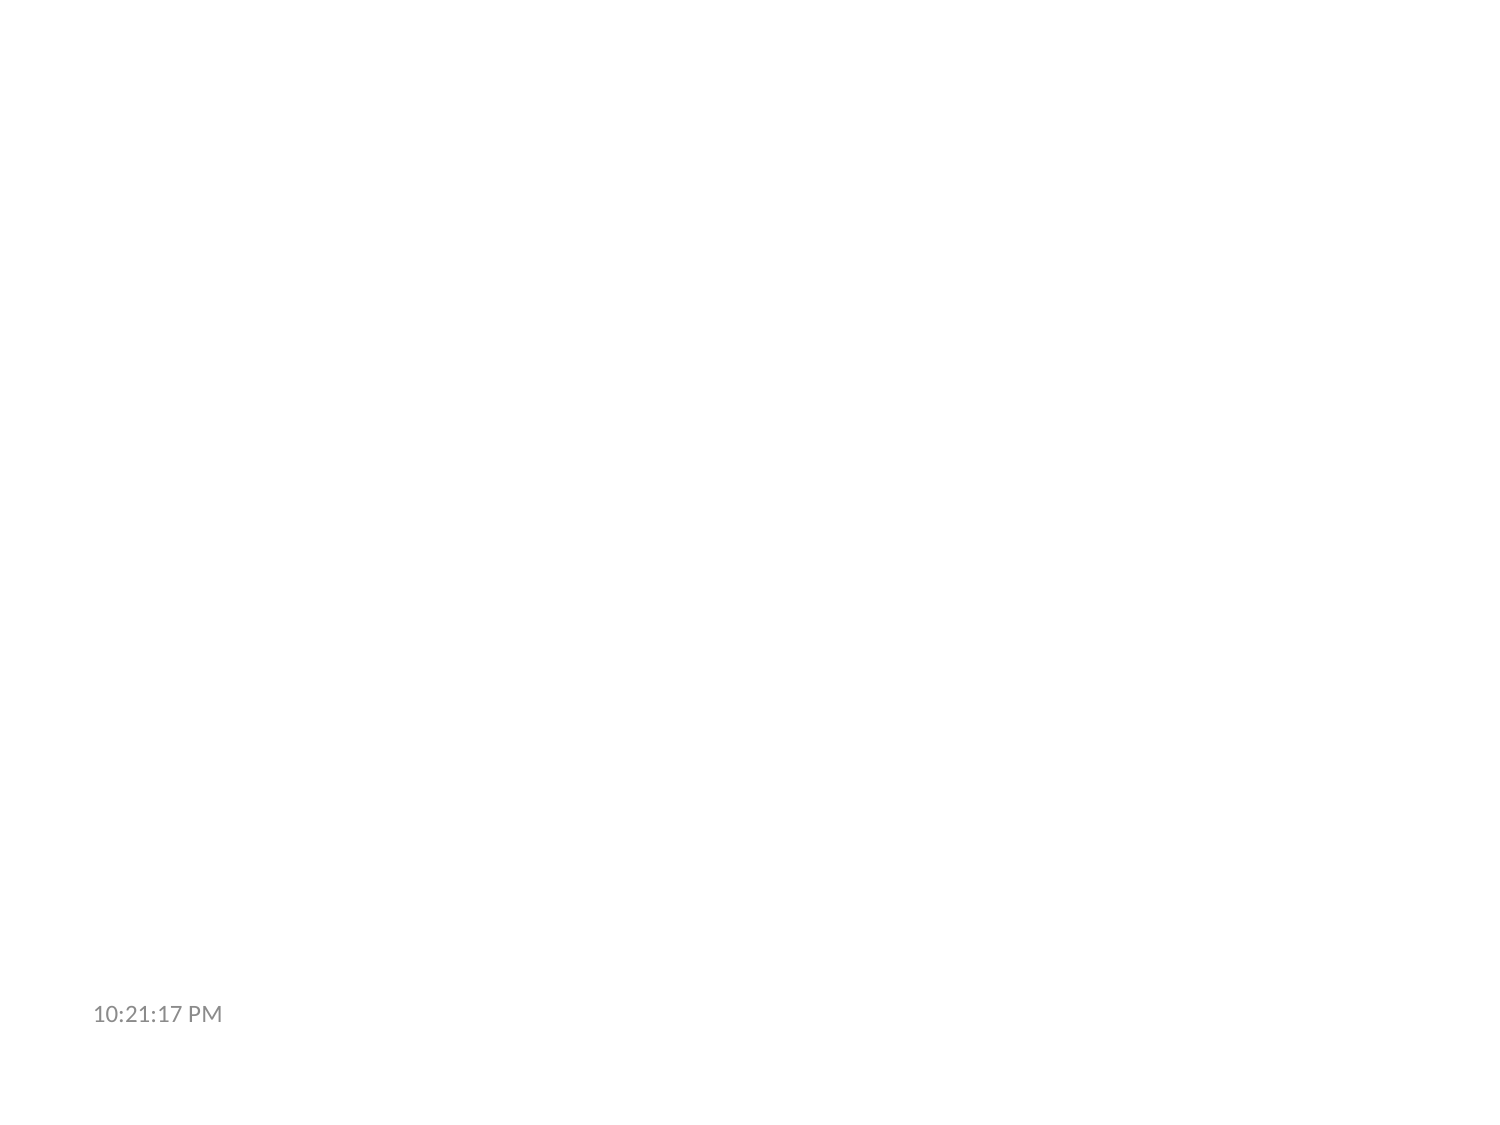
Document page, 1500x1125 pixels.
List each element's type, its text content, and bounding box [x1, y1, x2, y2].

text_box 3:35:09 PM [77, 982, 428, 1043]
